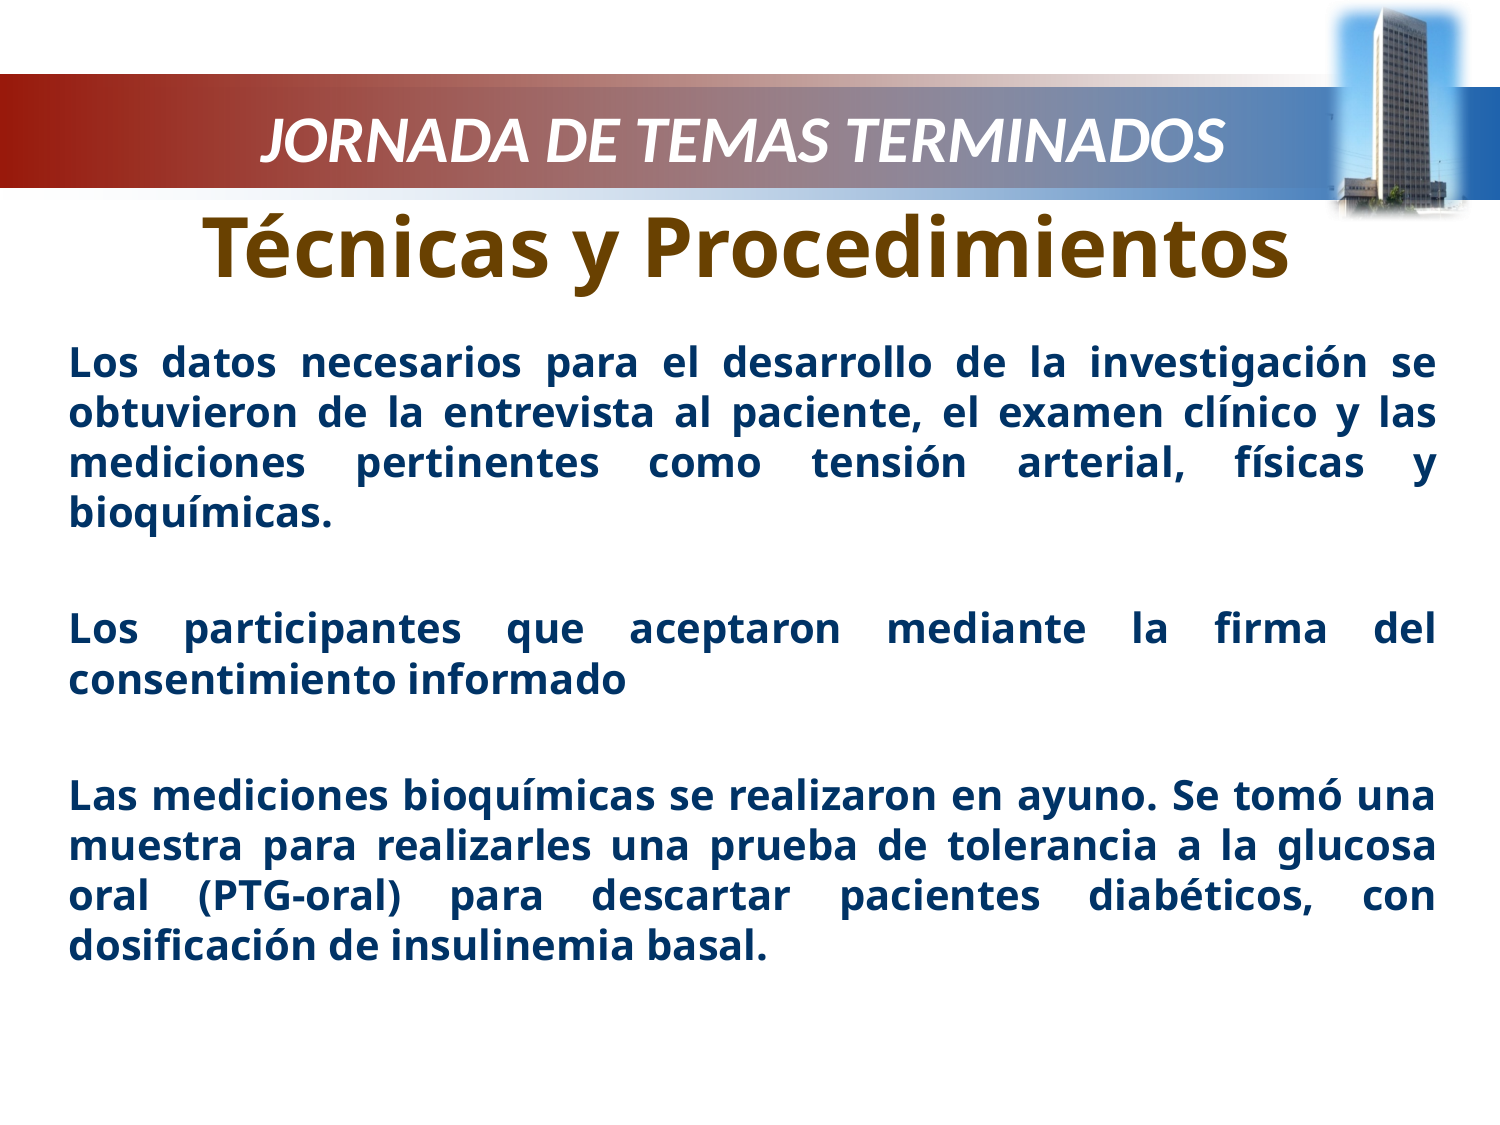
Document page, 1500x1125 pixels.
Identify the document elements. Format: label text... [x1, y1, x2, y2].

title JORNADA DE TEMAS TERMINADOS [137, 89, 1351, 183]
picture [1342, 22, 1458, 200]
list Los datos necesarios para el desarrollo de la investigación se obtuvieron de la entrevista al paciente, el examen clínico y las mediciones pertinentes como tensión arterial, físicas y bioquímicas. Los participantes que aceptaron mediante la firma del consentimiento informado Las mediciones bioquímicas se realizaron en ayuno. Se tomó una muestra para realizarles una prueba de tolerancia a la glucosa oral (PTG-oral) para descartar pacientes diabéticos, con dosificación de insulinemia basal. [34, 327, 1454, 1051]
text_box Técnicas y Procedimientos [53, 218, 1442, 327]
